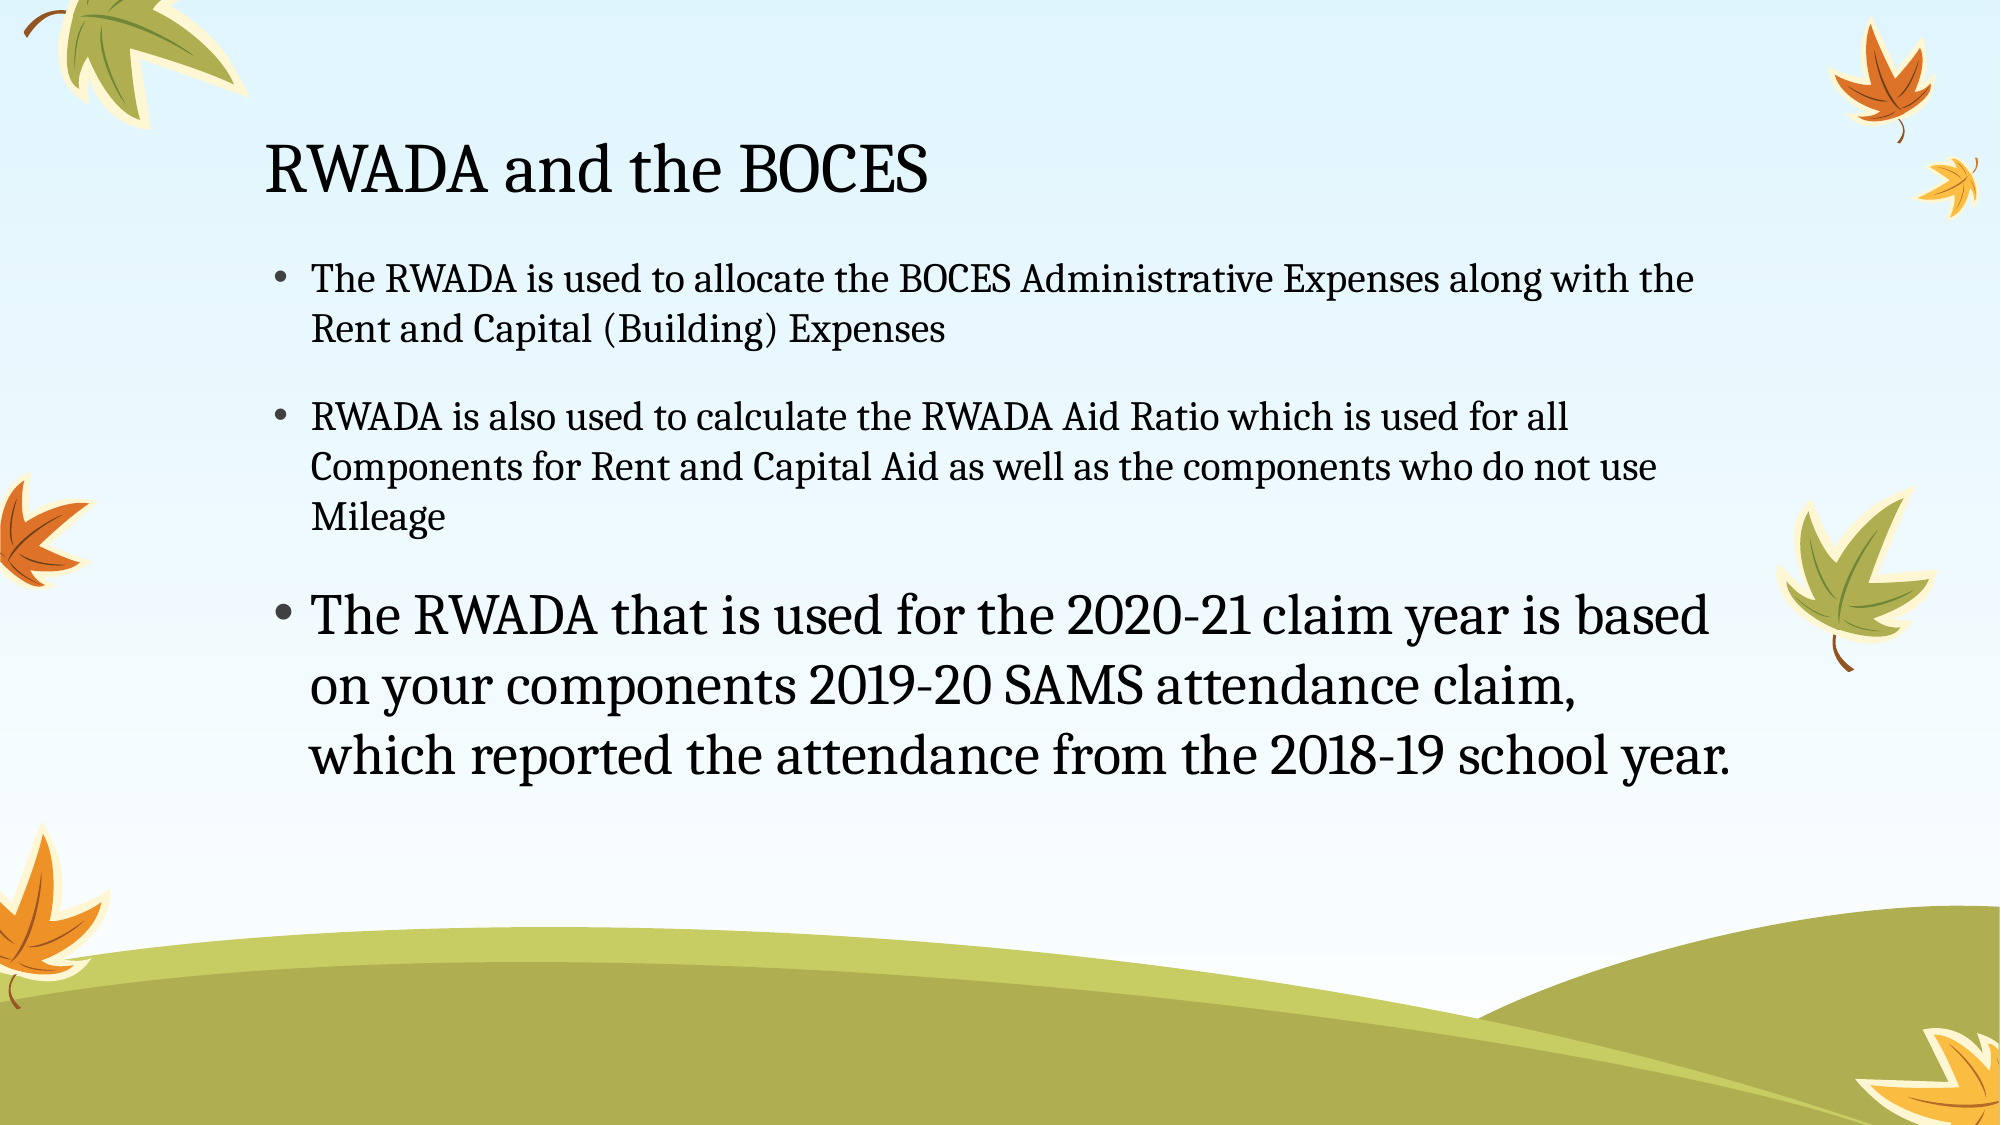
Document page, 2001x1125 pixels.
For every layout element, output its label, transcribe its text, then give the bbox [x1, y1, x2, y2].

list The RWADA is used to allocate the BOCES Administrative Expenses along with the Rent and Capital (Building) Expenses RWADA is also used to calculate the RWADA Aid Ratio which is used for all Components for Rent and Capital Aid as well as the components who do not use Mileage The RWADA that is used for the 2020-21 claim year is based on your components 2019-20 SAMS attendance claim, which reported the attendance from the 2018-19 school year. [250, 243, 1750, 925]
title RWADA and the BOCES [249, 12, 1749, 216]
